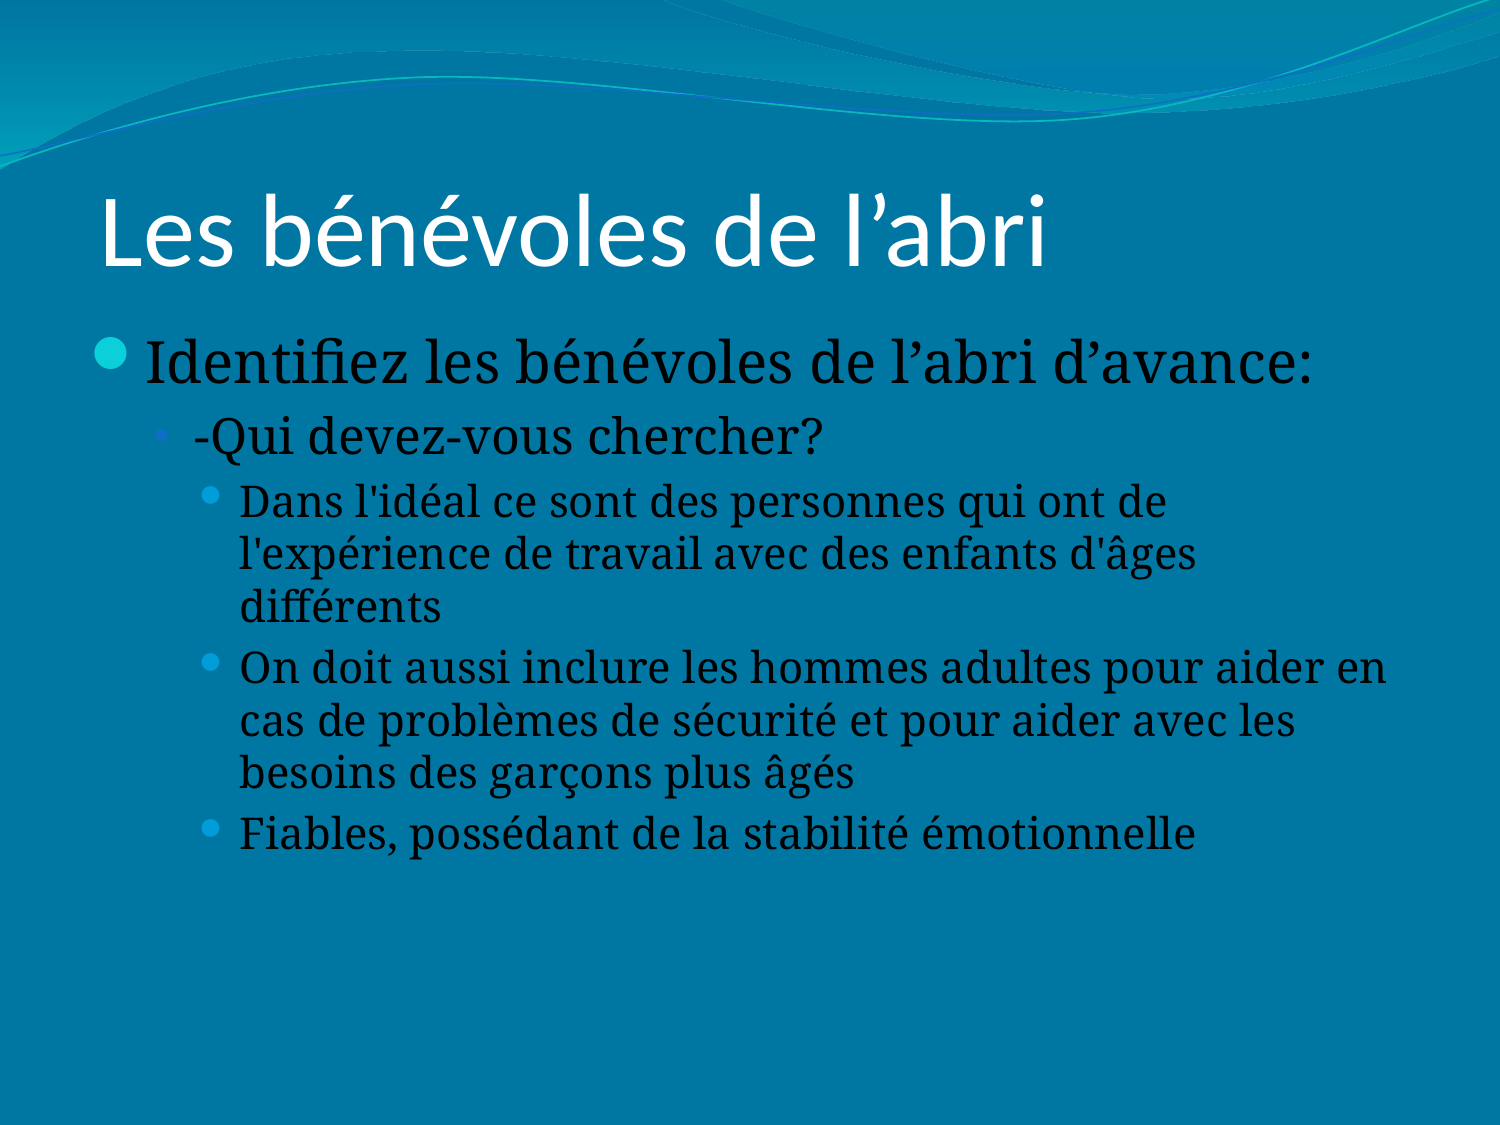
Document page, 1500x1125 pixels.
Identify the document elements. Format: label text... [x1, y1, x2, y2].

list Identifiez les bénévoles de l’abri d’avance: -Qui devez-vous chercher? Dans l'idéal ce sont des personnes qui ont de l'expérience de travail avec des enfants d'âges différents On doit aussi inclure les hommes adultes pour aider en cas de problèmes de sécurité et pour aider avec les besoins des garçons plus âgés Fiables, possédant de la stabilité émotionnelle [75, 317, 1425, 1038]
title Les bénévoles de l’abri [99, 99, 1450, 288]
